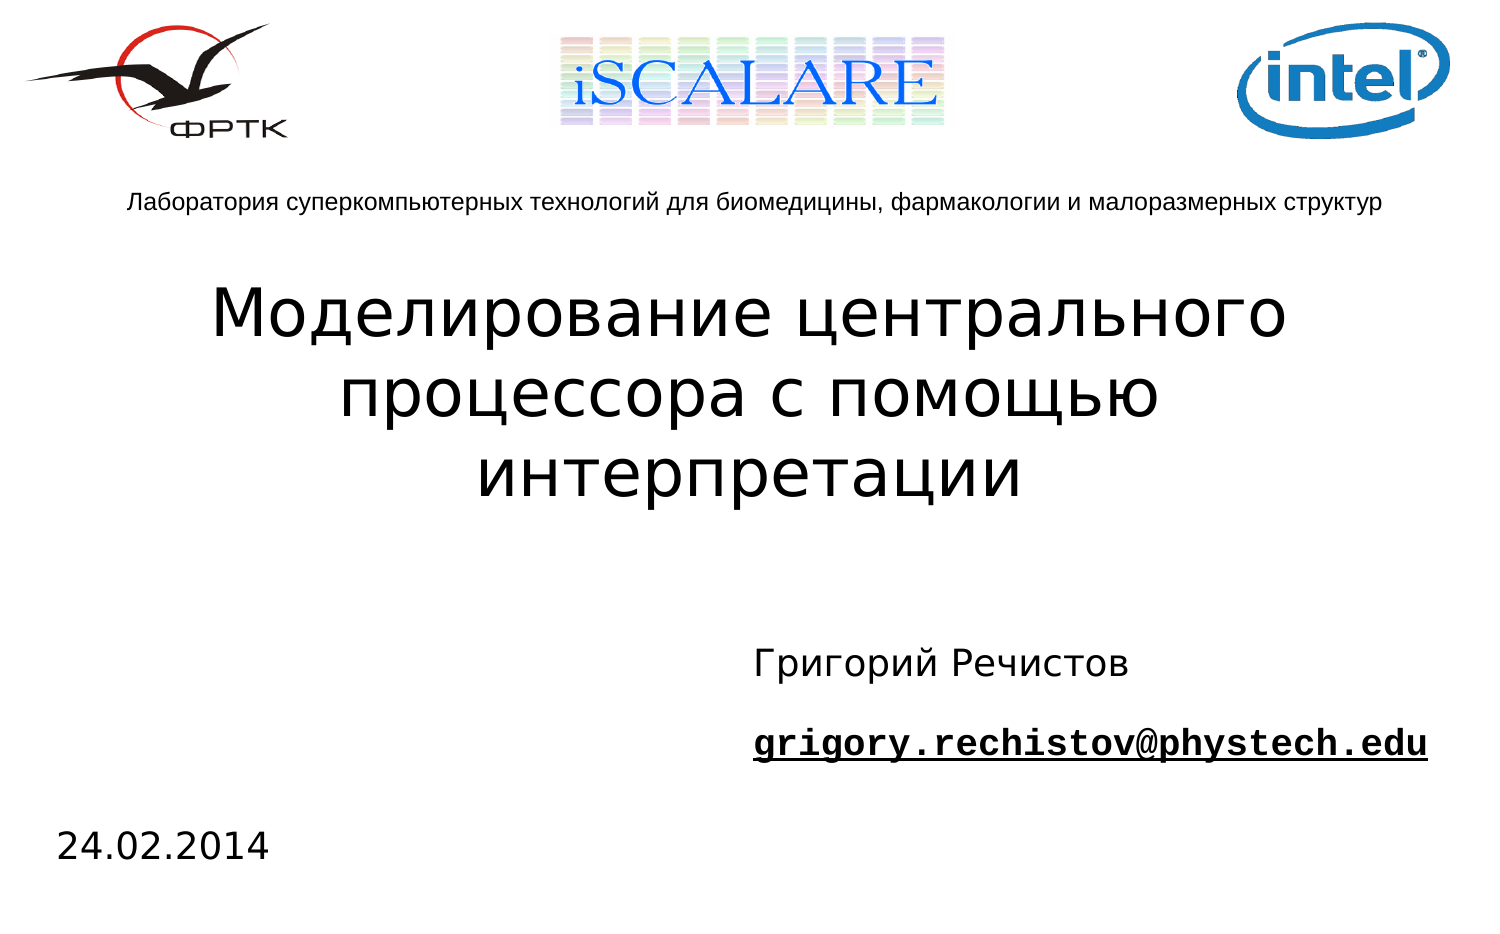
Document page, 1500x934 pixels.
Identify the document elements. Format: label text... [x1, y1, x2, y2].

picture [549, 34, 955, 127]
picture [1237, 22, 1450, 139]
picture [24, 23, 288, 138]
subtitle Григорий Речистов grigory.rechistov@phystech.edu [738, 631, 1463, 799]
text_box Лаборатория суперкомпьютерных технологий для биомедицины, фармакологии и малоразмерных структур [49, 175, 1463, 226]
text_box 24.02.2014 [41, 814, 420, 875]
title Моделирование центрального процессора с помощью интерпретации [112, 289, 1388, 490]
